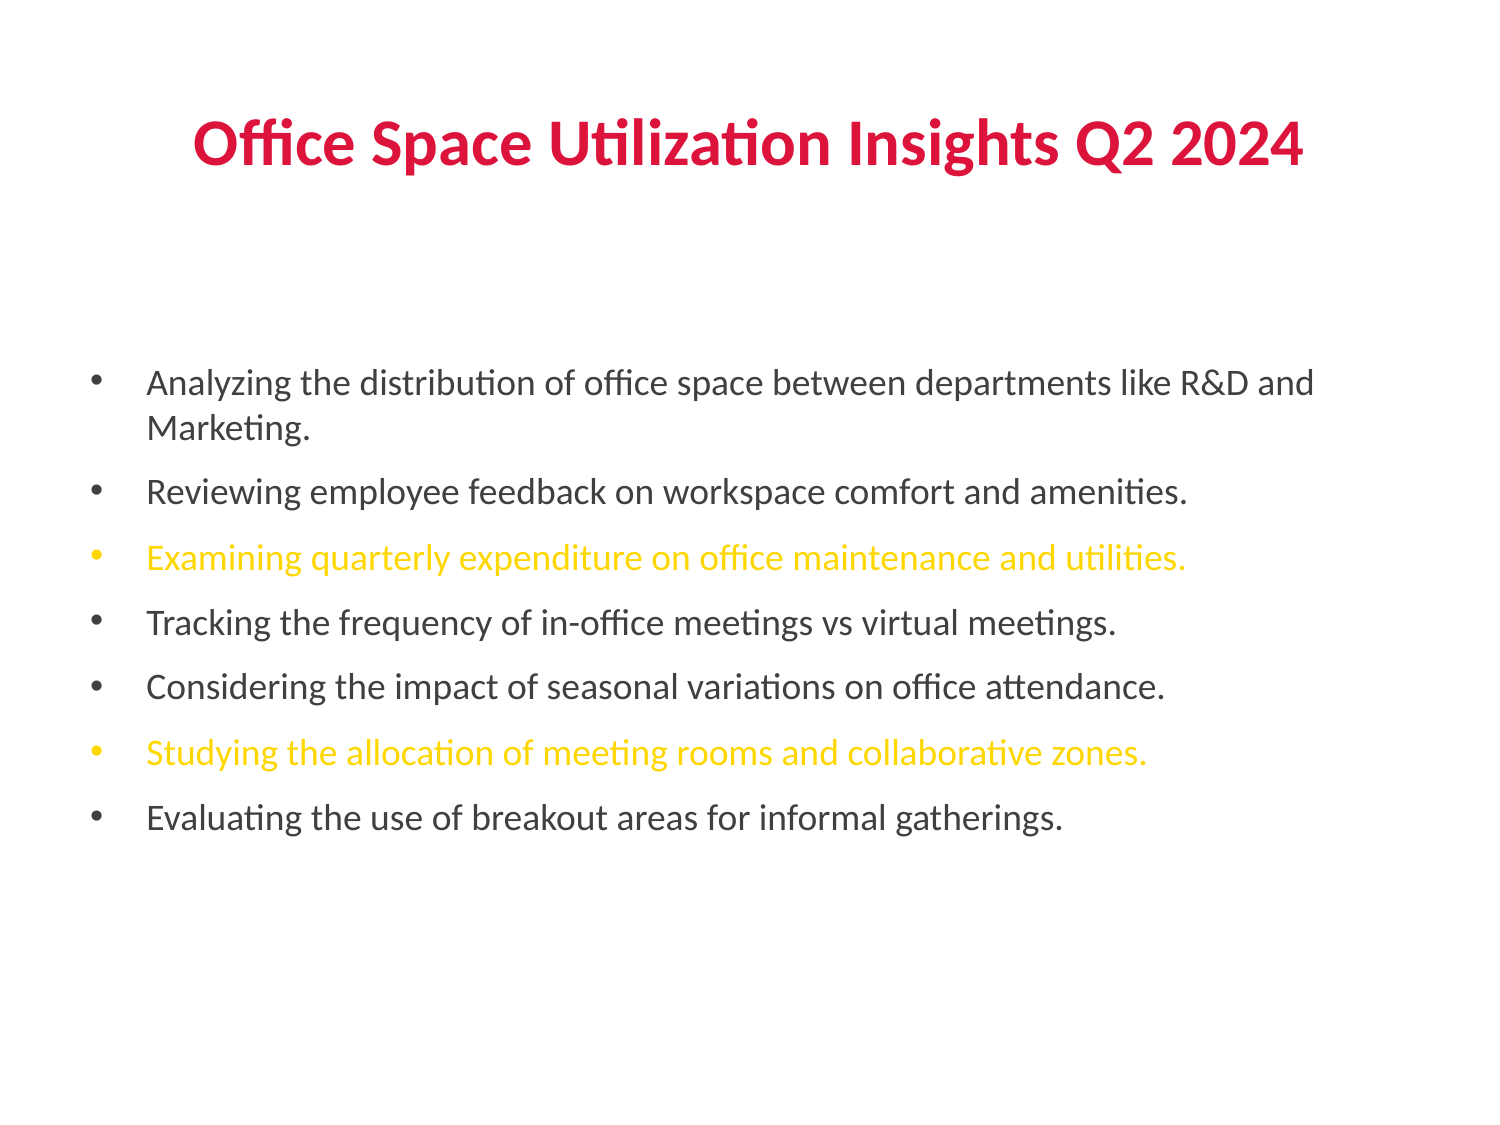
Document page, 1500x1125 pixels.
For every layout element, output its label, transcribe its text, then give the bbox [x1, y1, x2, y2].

list Analyzing the distribution of office space between departments like R&D and Marketing. Reviewing employee feedback on workspace comfort and amenities. Examining quarterly expenditure on office maintenance and utilities. Tracking the frequency of in-office meetings vs virtual meetings. Considering the impact of seasonal variations on office attendance. Studying the allocation of meeting rooms and collaborative zones. Evaluating the use of breakout areas for informal gatherings. [75, 262, 1425, 1005]
title Office Space Utilization Insights Q2 2024 [75, 45, 1425, 233]
